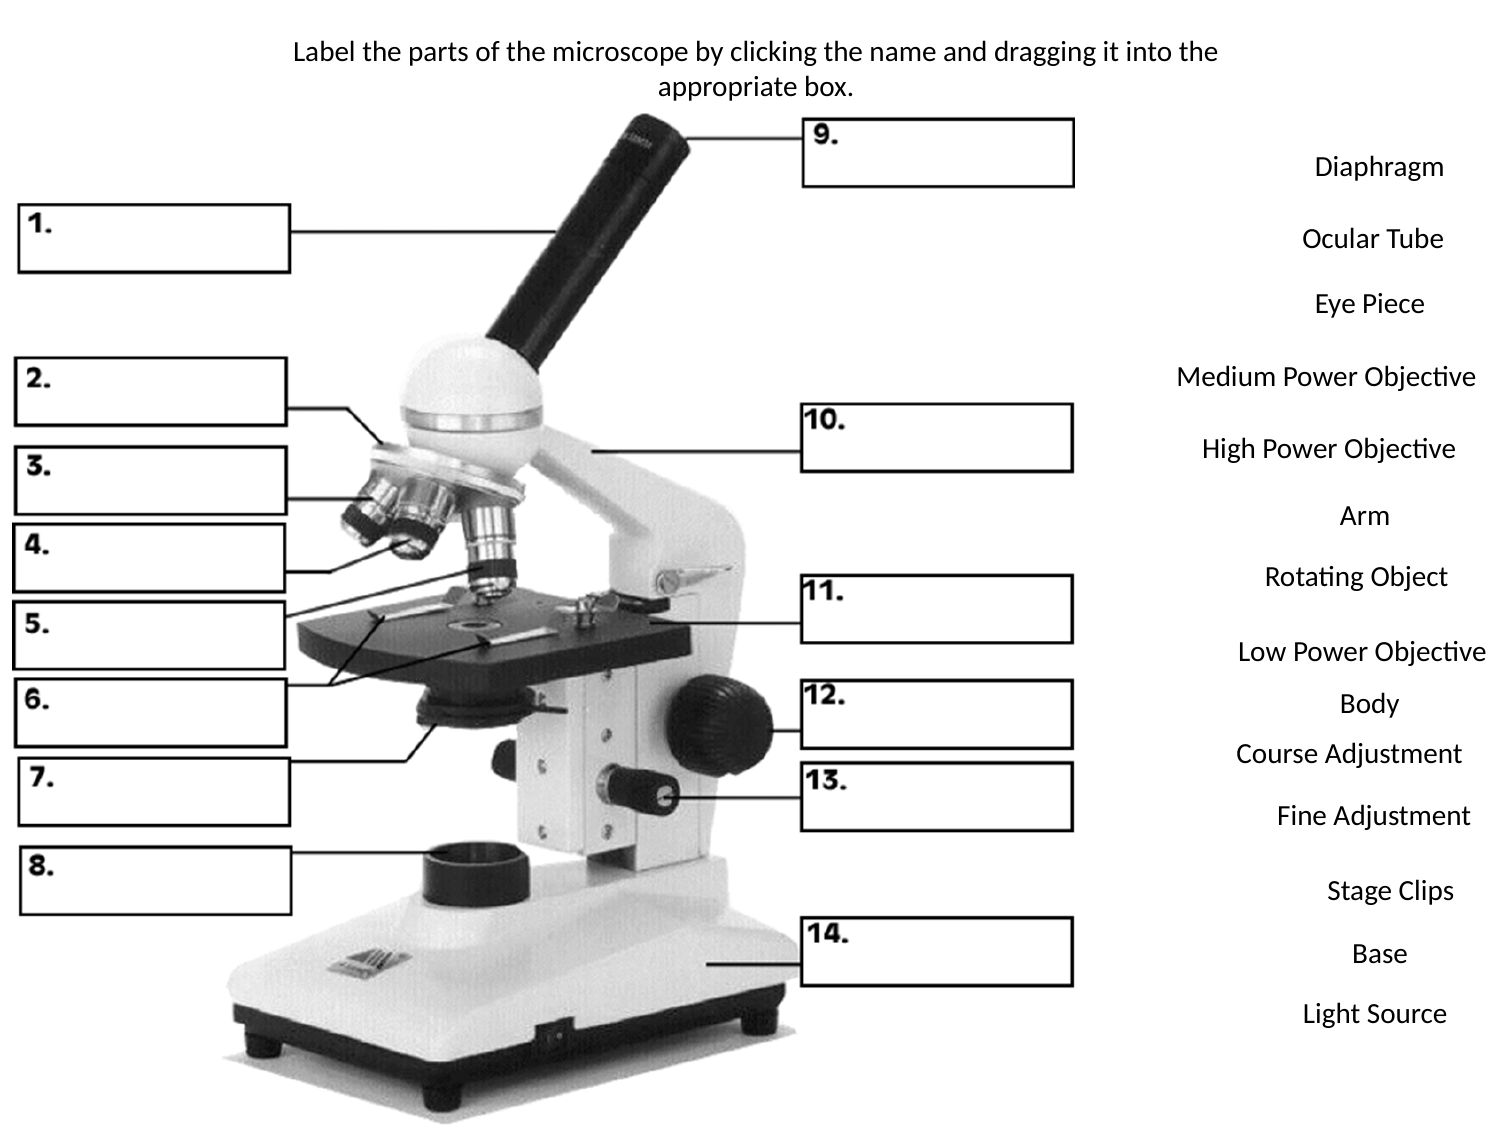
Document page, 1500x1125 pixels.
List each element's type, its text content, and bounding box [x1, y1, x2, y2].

text_box Low Power Objective [1223, 624, 1500, 675]
text_box Ocular Tube [1287, 212, 1500, 263]
text_box Eye Piece [1299, 276, 1475, 327]
text_box Arm [1324, 507, 1500, 539]
picture [12, 112, 1076, 1125]
text_box Label the parts of the microscope by clicking the name and dragging it into the appropriate box. [224, 24, 1288, 110]
text_box Medium Power Objective [1161, 349, 1500, 435]
text_box Body [1325, 676, 1500, 726]
text_box Rotating Object [1249, 549, 1500, 600]
text_box Light Source [1288, 987, 1500, 1038]
text_box Base [1337, 926, 1500, 977]
text_box High Power Objective [1187, 435, 1500, 507]
text_box Fine Adjustment [1262, 789, 1500, 839]
text_box Diaphragm [1299, 140, 1500, 190]
text_box Course Adjustment [1221, 726, 1500, 777]
text_box Stage Clips [1312, 864, 1500, 914]
